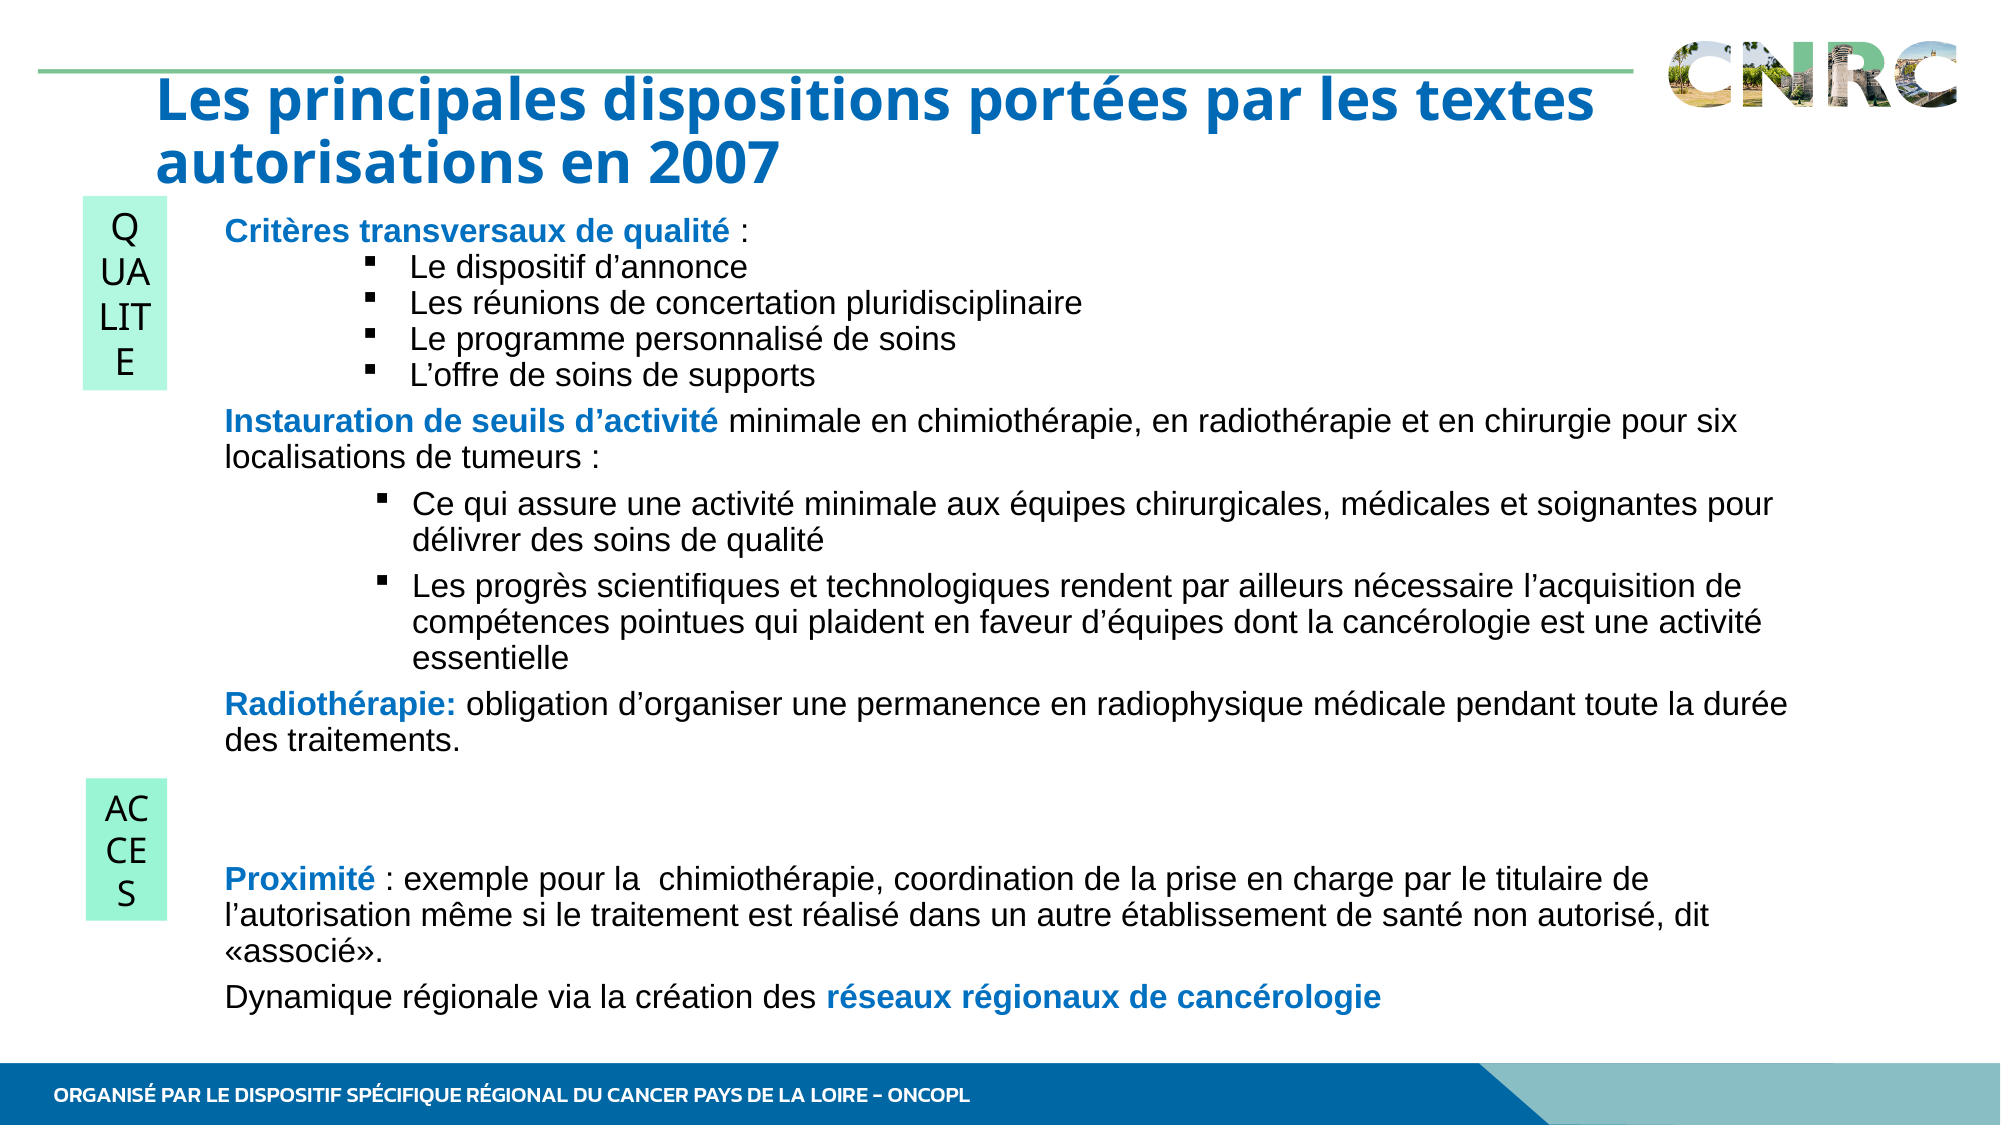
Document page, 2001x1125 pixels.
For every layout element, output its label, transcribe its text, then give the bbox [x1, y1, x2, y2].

title Les principales dispositions portées par les textes autorisations en 2007 [140, 59, 1907, 207]
text_box QUALITE [82, 195, 168, 391]
picture [0, 0, 2001, 1125]
list Critères transversaux de qualité : Le dispositif d’annonce Les réunions de concertation pluridisciplinaire Le programme personnalisé de soins L’offre de soins de supports Instauration de seuils d’activité minimale en chimiothérapie, en radiothérapie et en chirurgie pour six localisations de tumeurs : Ce qui assure une activité minimale aux équipes chirurgicales, médicales et soignantes pour délivrer des soins de qualité Les progrès scientifiques et technologiques rendent par ailleurs nécessaire l’acquisition de compétences pointues qui plaident en faveur d’équipes dont la cancérologie est une activité essentielle Radiothérapie: obligation d’organiser une permanence en radiophysique médicale pendant toute la durée des traitements. Proximité : exemple pour la chimiothérapie, coordination de la prise en charge par le titulaire de l’autorisation même si le traitement est réalisé dans un autre établissement de santé non autorisé, dit «associé». Dynamique régionale via la création des réseaux régionaux de cancérologie [134, 206, 1860, 800]
text_box ACCES [85, 778, 168, 921]
